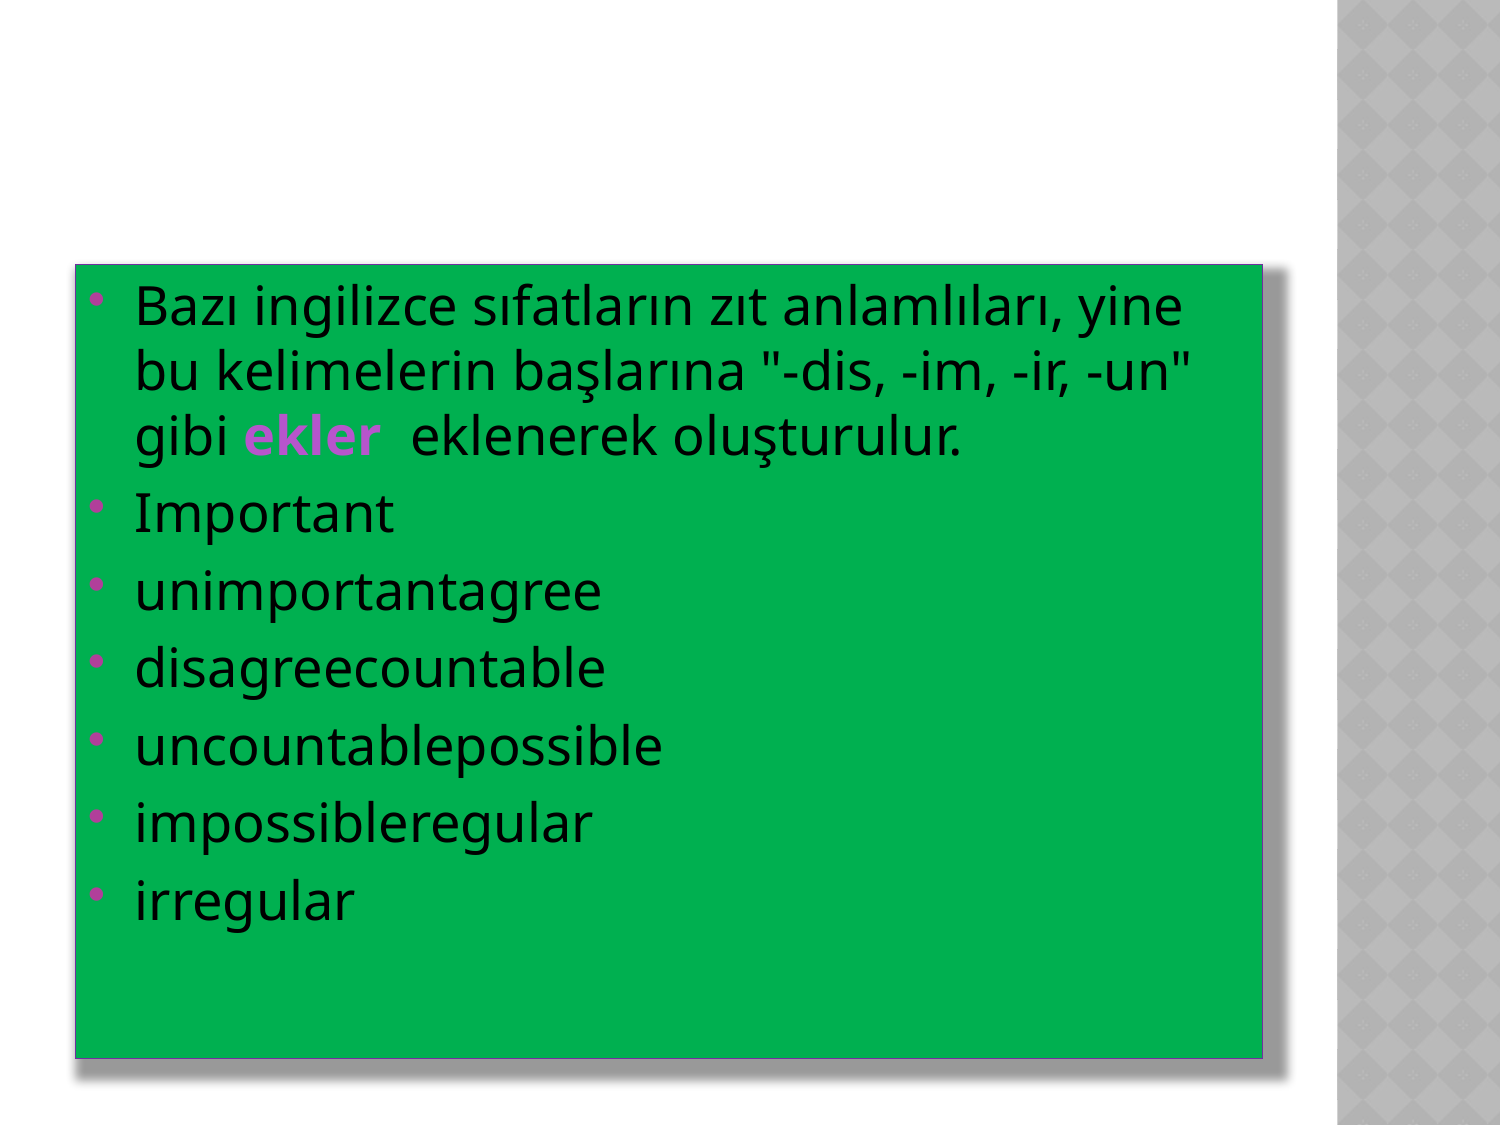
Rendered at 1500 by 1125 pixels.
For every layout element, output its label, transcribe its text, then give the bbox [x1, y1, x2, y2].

list Bazı ingilizce sıfatların zıt anlamlıları, yine bu kelimelerin başlarına "-dis, -im, -ir, -un" gibi ekler eklenerek oluşturulur. Important unimportantagree disagreecountable uncountablepossible impossibleregular irregular [75, 264, 1263, 1059]
